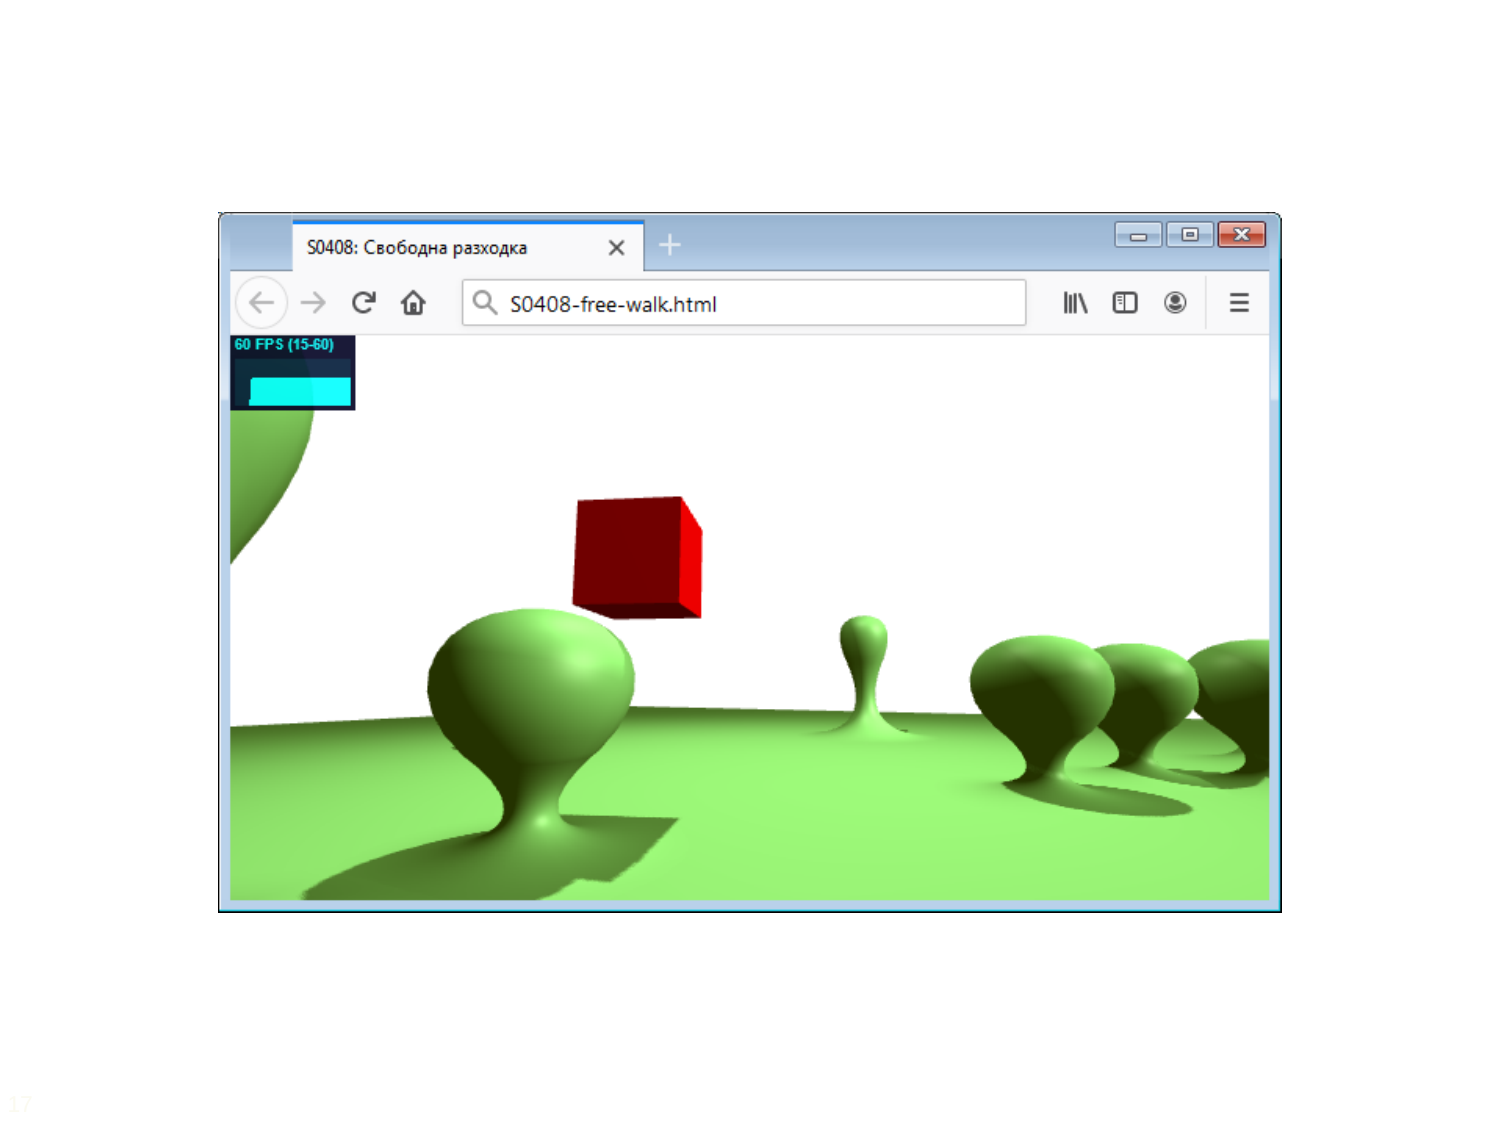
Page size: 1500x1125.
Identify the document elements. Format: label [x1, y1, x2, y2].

picture [218, 212, 1282, 913]
